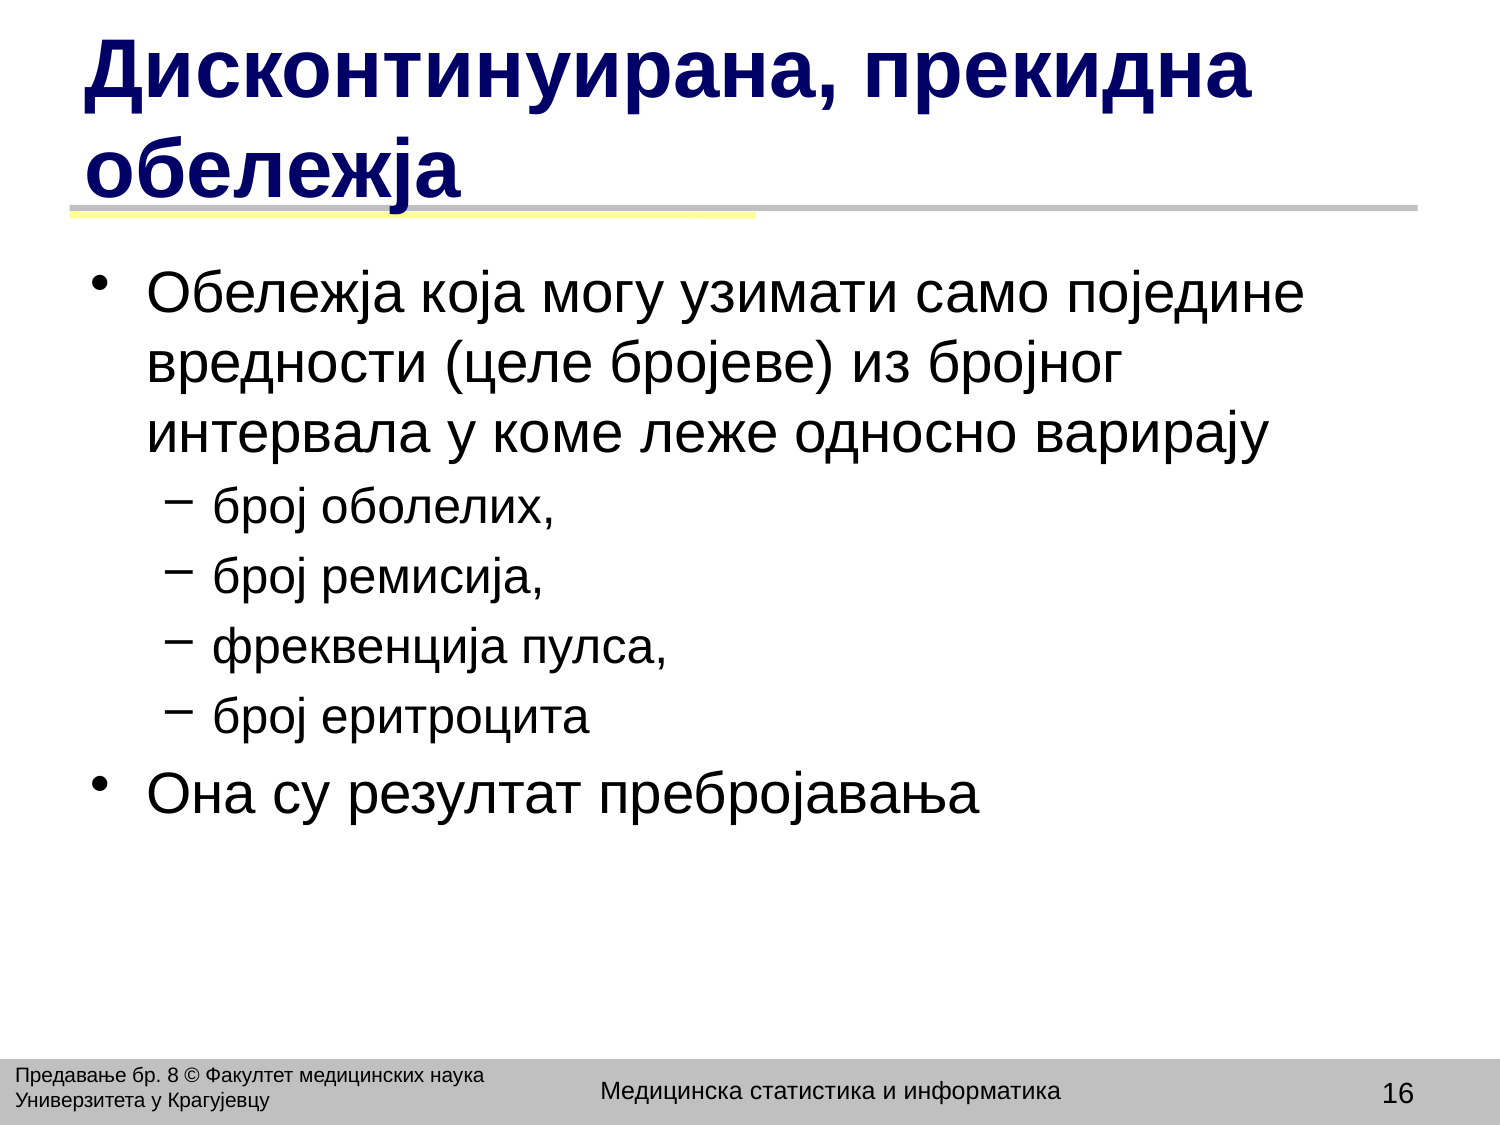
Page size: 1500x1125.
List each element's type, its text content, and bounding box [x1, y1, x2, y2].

footer Медицинска статистика и информатика [512, 1066, 1151, 1125]
slide_number Предавање бр. 8 © Факултет медицинских наука Универзитета у Крагујевцу [0, 1053, 614, 1108]
title Дисконтинуирана, прекидна обележја [69, 19, 1426, 208]
list Обележја која могу узимати само поједине вредности (целе бројеве) из бројног интервала у коме леже односно варирају број оболелих, број ремисија, фреквенција пулса, број еритроцита Она су резултат пребројавања [74, 246, 1426, 1023]
slide_number 16 [1164, 1066, 1430, 1125]
